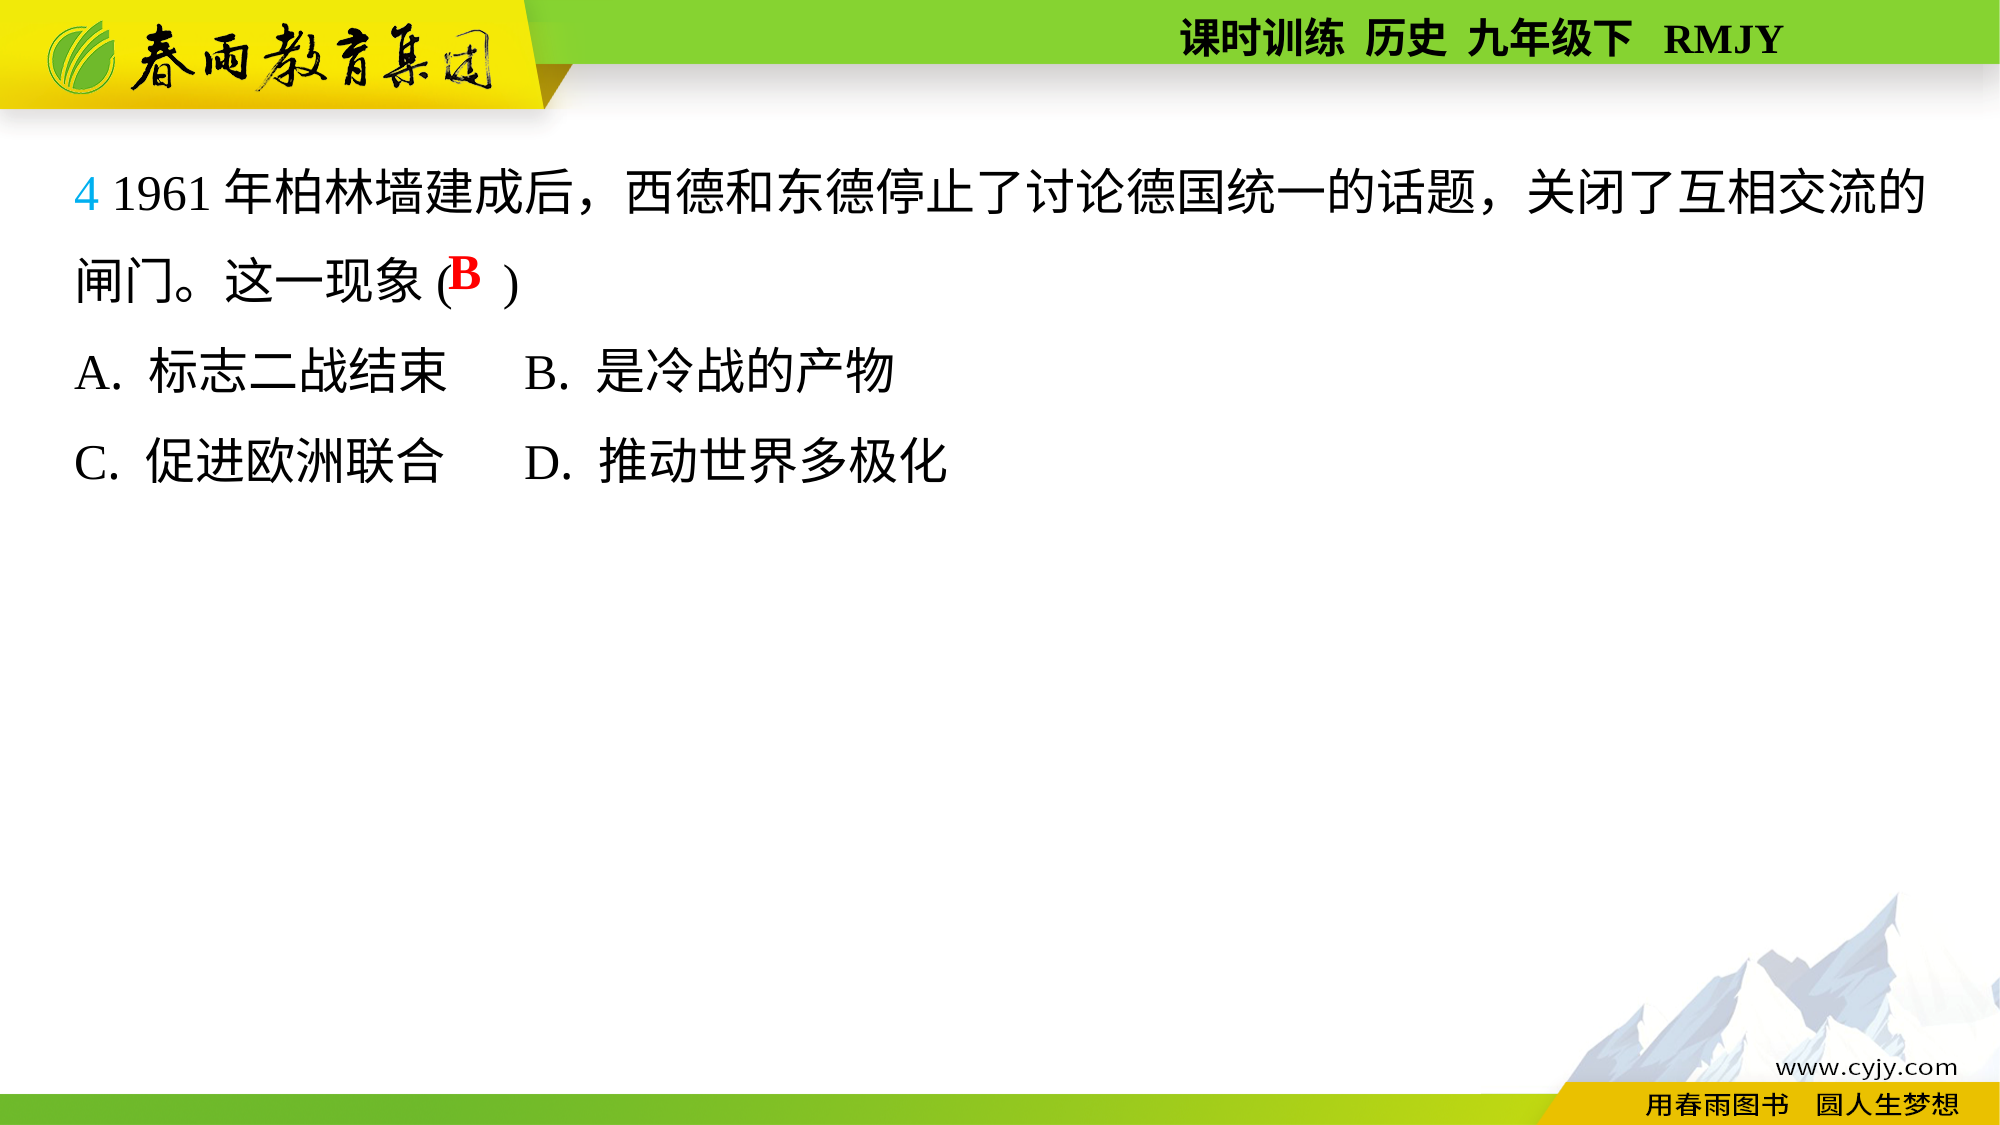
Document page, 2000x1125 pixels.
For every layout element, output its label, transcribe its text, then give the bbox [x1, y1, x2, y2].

picture [0, 0, 2000, 1125]
text_box B [433, 231, 497, 307]
list 4 1961年柏林墙建成后，西德和东德停止了讨论德国统一的话题，关闭了互相交流的闸门。这一现象( ) A. 标志二战结束 B. 是冷战的产物 C. 促进欧洲联合 D. 推动世界多极化 [59, 122, 1944, 490]
